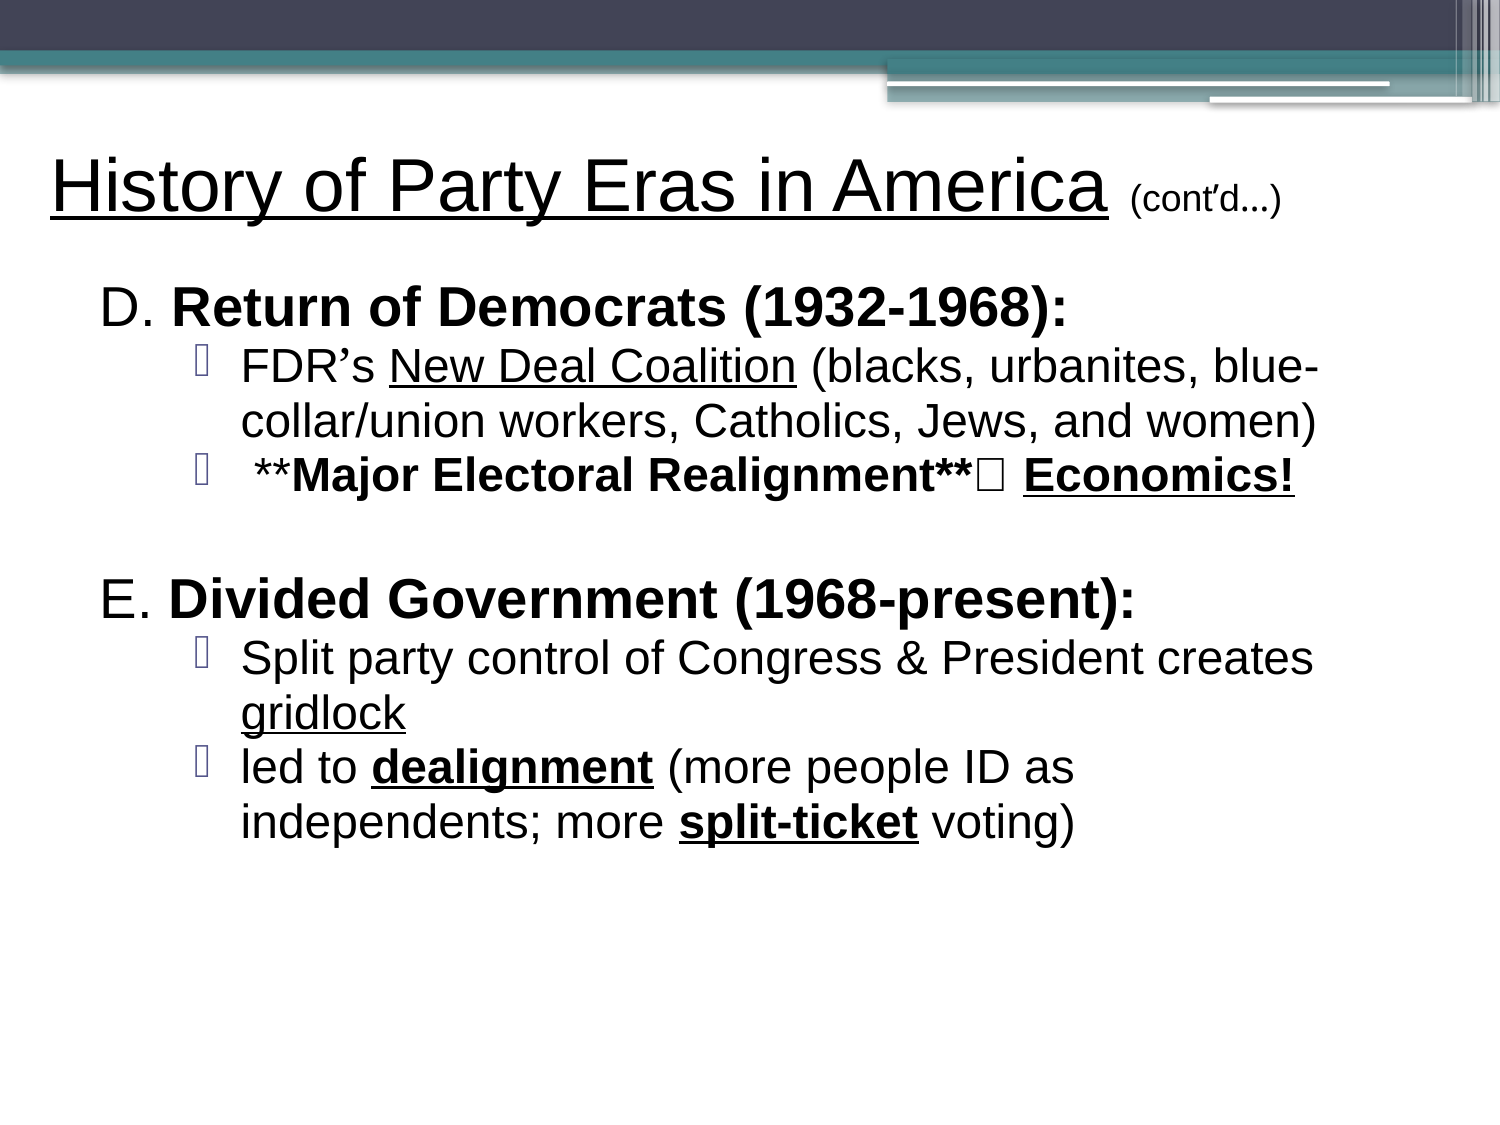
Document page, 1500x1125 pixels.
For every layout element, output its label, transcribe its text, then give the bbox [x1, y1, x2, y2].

title History of Party Eras in America (cont’d…) [49, 99, 1463, 273]
subtitle D. Return of Democrats (1932-1968): FDR’s New Deal Coalition (blacks, urbanites, blue-collar/union workers, Catholics, Jews, and women) **Major Electoral Realignment** Economics! E. Divided Government (1968-present): Split party control of Congress & President creates gridlock led to dealignment (more people ID as independents; more split-ticket voting) [99, 274, 1388, 1118]
